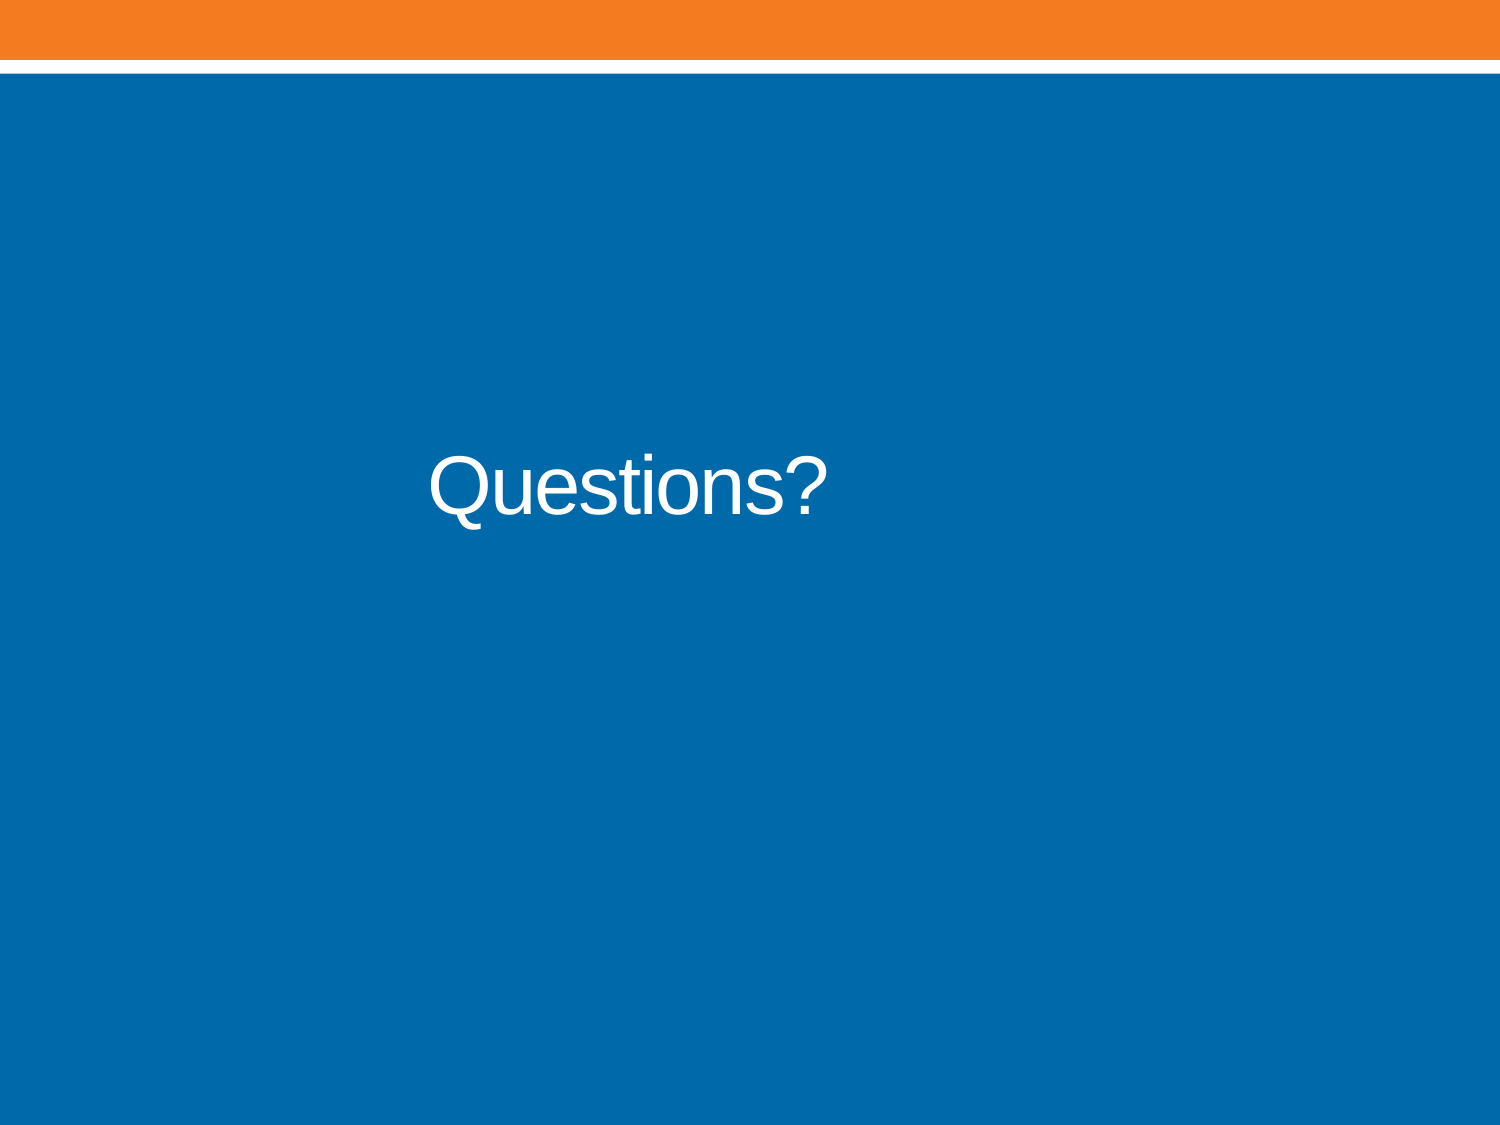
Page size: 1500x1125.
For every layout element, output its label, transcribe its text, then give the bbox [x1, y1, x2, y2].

title Questions? [412, 399, 1500, 563]
